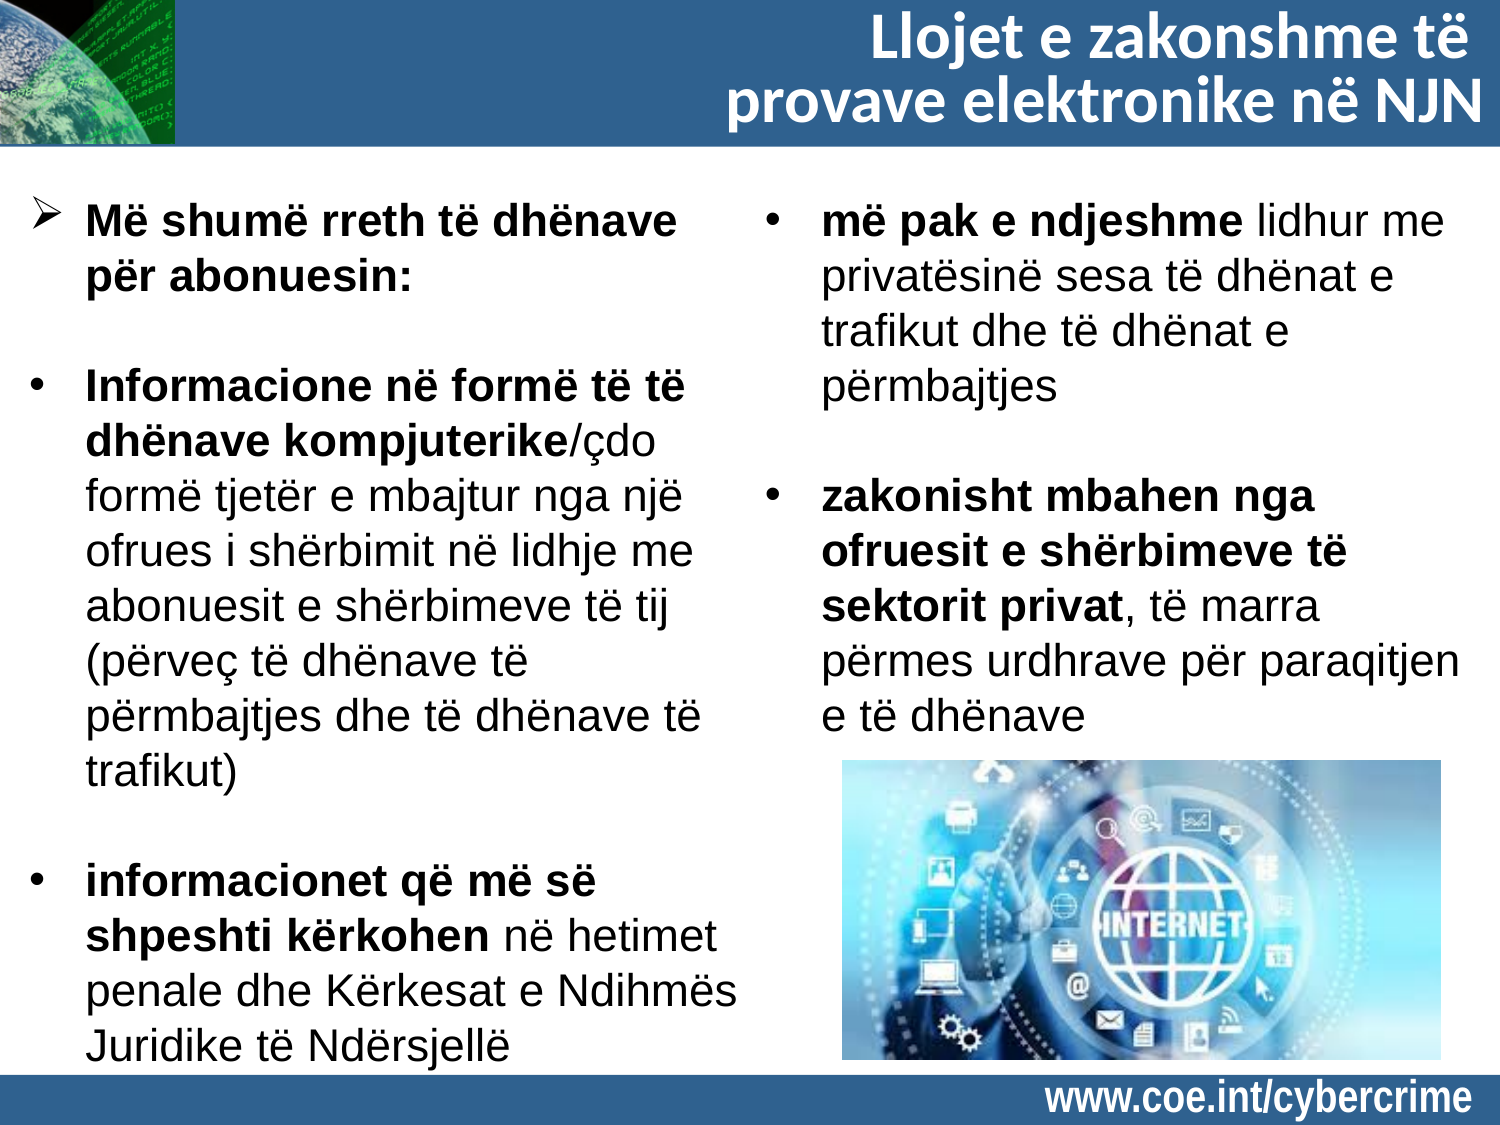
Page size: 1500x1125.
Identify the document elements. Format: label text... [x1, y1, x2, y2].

text_box [0, 1073, 1030, 1125]
text_box www.coe.int/cybercrime [1030, 1059, 1500, 1125]
picture [841, 760, 1441, 1060]
text_box më pak e ndjeshme lidhur me privatësinë sesa të dhënat e trafikut dhe të dhënat e përmbajtjes zakonisht mbahen nga ofruesit e shërbimeve të sektorit privat, të marra përmes urdhrave për paraqitjen e të dhënave [765, 183, 1500, 793]
text_box Më shumë rreth të dhënave për abonuesin: Informacione në formë të të dhënave kompjuterike/çdo formë tjetër e mbajtur nga një ofrues i shërbimit në lidhje me abonuesit e shërbimeve të tij (përveç të dhënave të përmbajtjes dhe të dhënave të trafikut) informacionet që më së shpeshti kërkohen në hetimet penale dhe Kërkesat e Ndihmës Juridike të Ndërsjellë [14, 183, 765, 1079]
picture [0, 0, 175, 144]
text_box Llojet e zakonshme të provave elektronike në NJN [177, 0, 1500, 149]
